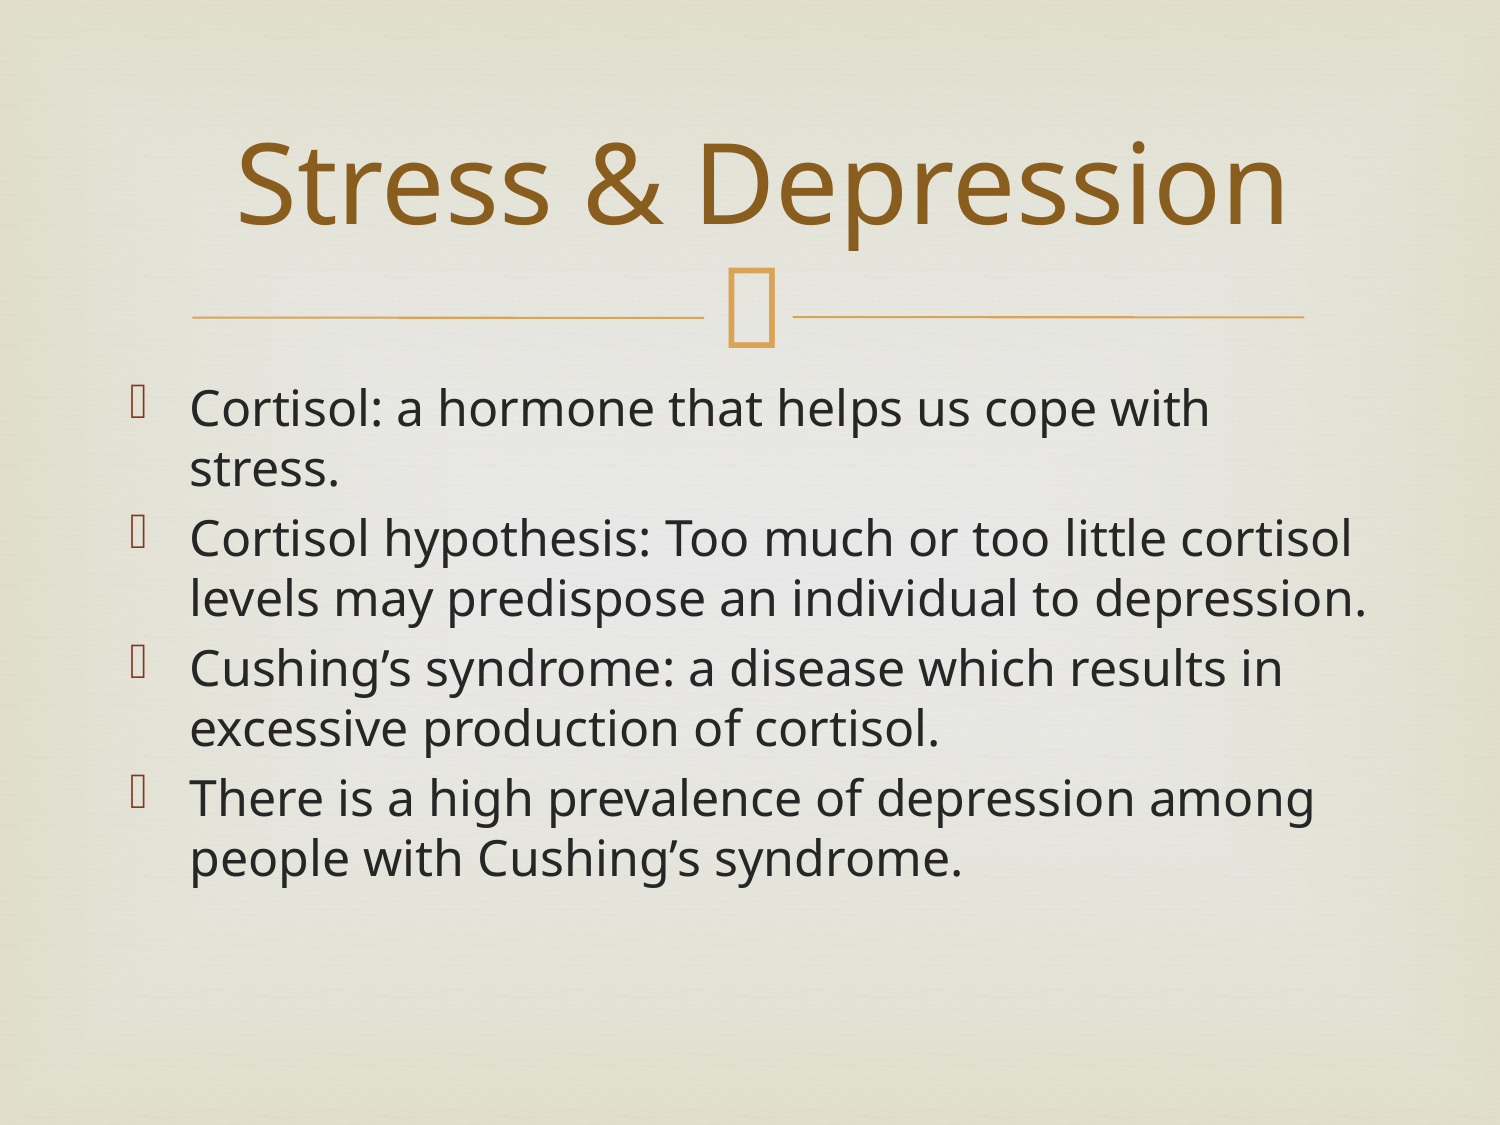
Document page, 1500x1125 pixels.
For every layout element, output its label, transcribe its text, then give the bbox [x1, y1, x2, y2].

list Cortisol: a hormone that helps us cope with stress. Cortisol hypothesis: Too much or too little cortisol levels may predispose an individual to depression. Cushing’s syndrome: a disease which results in excessive production of cortisol. There is a high prevalence of depression among people with Cushing’s syndrome. [114, 368, 1386, 1005]
title Stress & Depression [112, 93, 1386, 267]
